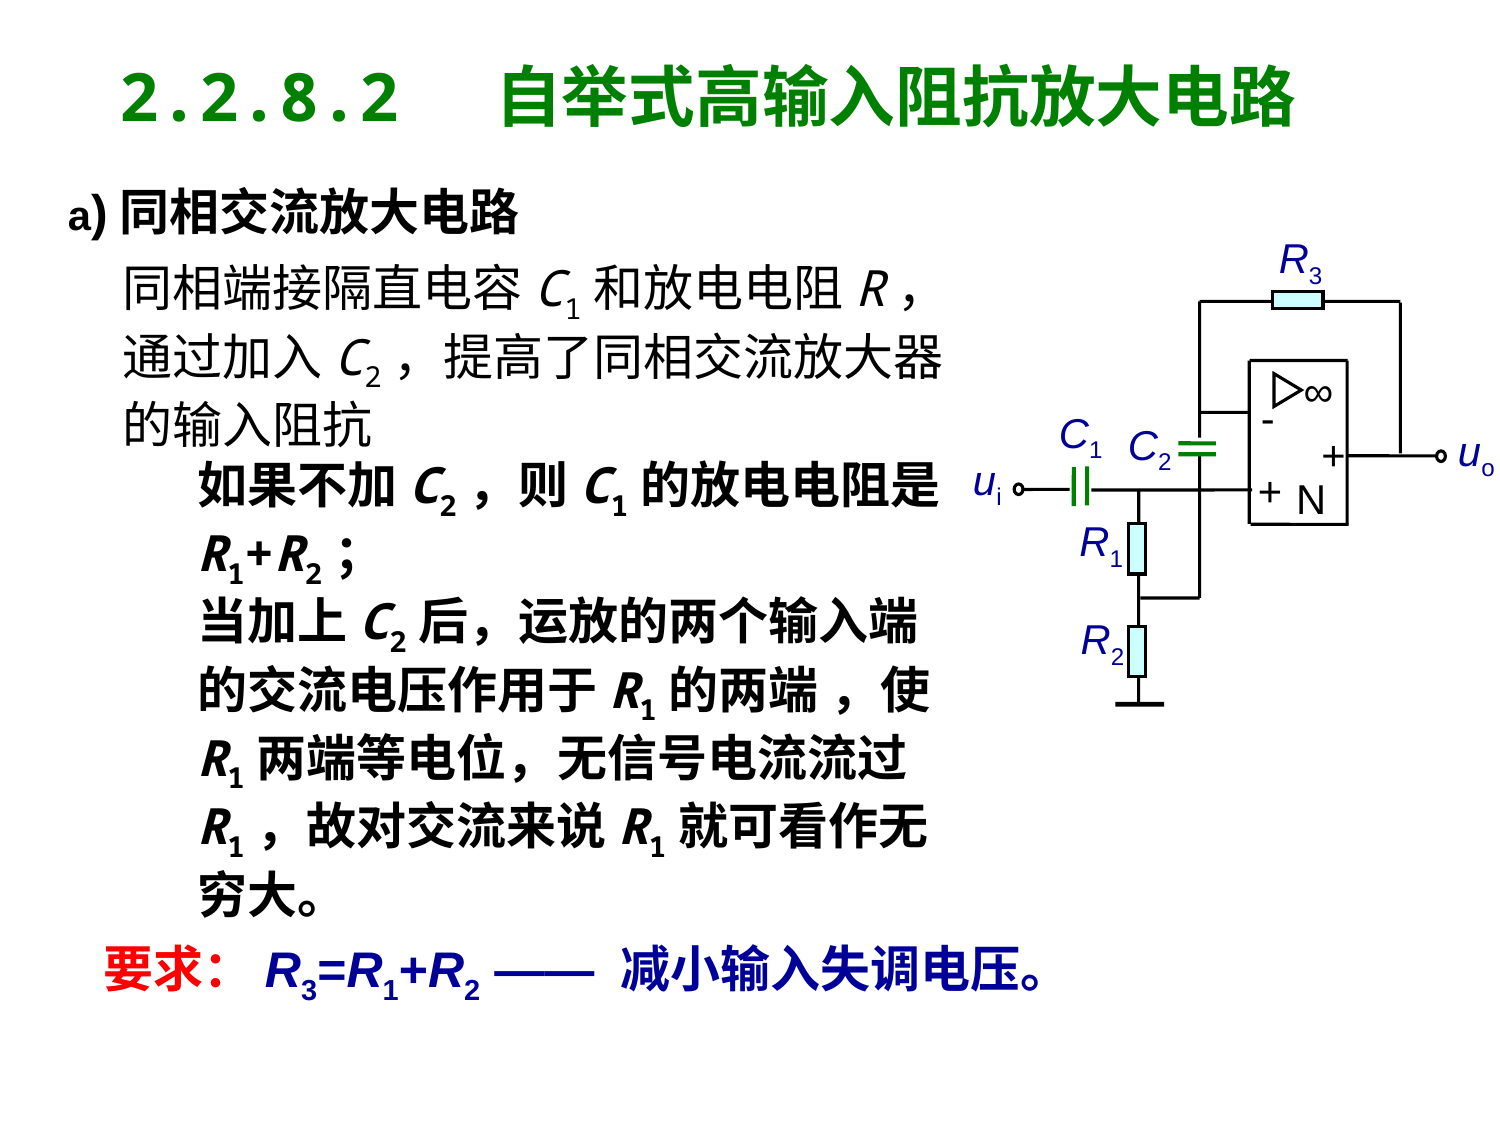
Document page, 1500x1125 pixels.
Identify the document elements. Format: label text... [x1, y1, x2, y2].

text_box 2.2.8.2 自举式高输入阻抗放大电路 [104, 31, 1435, 173]
text_box 要求：R3=R1+R2 —— 减小输入失调电压。 [88, 916, 1459, 1014]
text_box a)同相交流放大电路 [53, 160, 573, 248]
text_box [972, 232, 1500, 715]
text_box 同相端接隔直电容C1和放电电阻R，通过加入C2，提高了同相交流放大器的输入阻抗 如果不加C2，则C1的放电电阻是R1+R2； 当加上C2后，运放的两个输入端的交流电压作用于R1的两端 ，使R1两端等电位，无信号电流流过R1，故对交流来说R1就可看作无穷大。 [32, 249, 973, 931]
